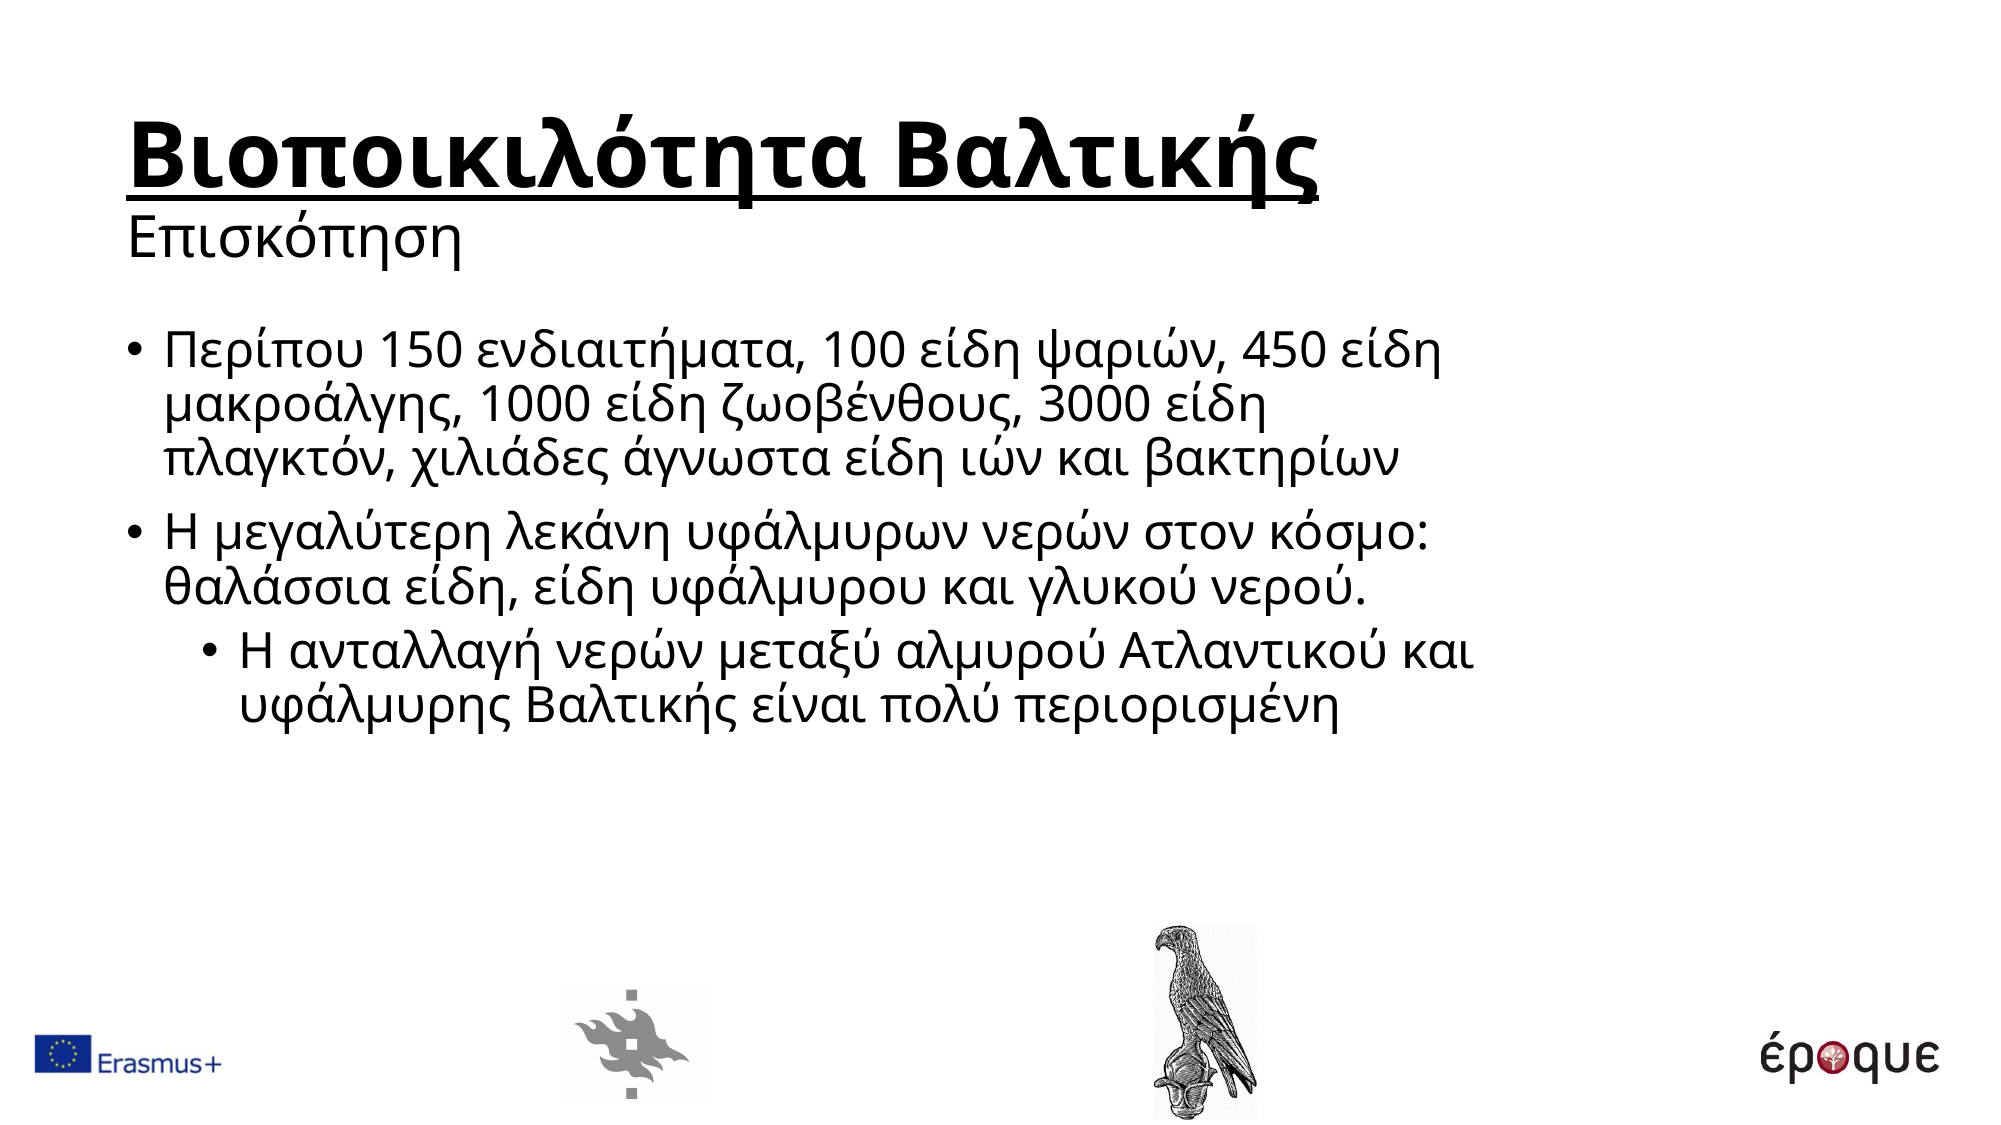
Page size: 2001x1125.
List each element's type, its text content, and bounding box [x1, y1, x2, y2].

title Bιοποικιλότητα Βαλτικής Επισκόπηση [111, 62, 1522, 316]
picture [33, 1024, 223, 1084]
list Περίπου 150 ενδιαιτήματα, 100 είδη ψαριών, 450 είδη μακροάλγης, 1000 είδη ζωοβένθους, 3000 είδη πλαγκτόν, χιλιάδες άγνωστα είδη ιών και βακτηρίων Η μεγαλύτερη λεκάνη υφάλμυρων νερών στον κόσμο: θαλάσσια είδη, είδη υφάλμυρου και γλυκού νερού. Η ανταλλαγή νερών μεταξύ αλμυρού Ατλαντικού και υφάλμυρης Βαλτικής είναι πολύ περιορισμένη [111, 316, 1522, 1017]
picture [1154, 925, 1258, 1120]
picture [556, 981, 712, 1107]
picture [1761, 1031, 1939, 1084]
